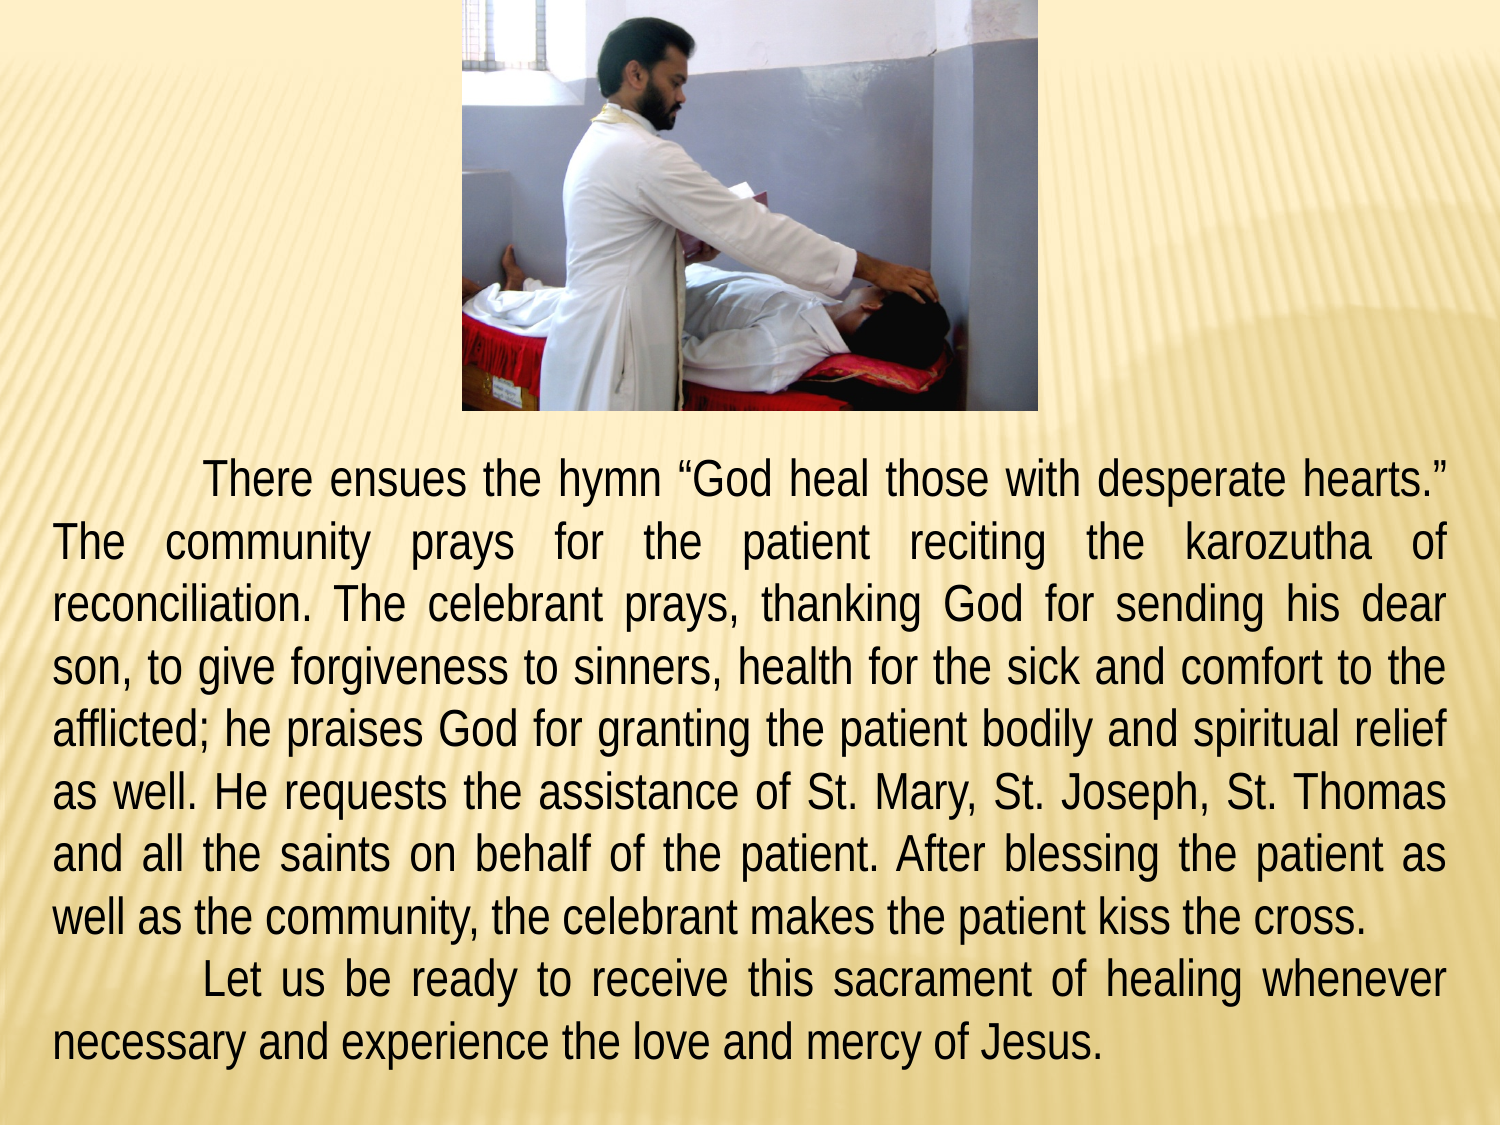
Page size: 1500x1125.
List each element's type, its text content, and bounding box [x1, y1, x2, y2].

picture [462, 0, 1038, 411]
text_box There ensues the hymn “God heal those with desperate hearts.” The community prays for the patient reciting the karozutha of reconciliation. The celebrant prays, thanking God for sending his dear son, to give forgiveness to sinners, health for the sick and comfort to the afflicted; he praises God for granting the patient bodily and spiritual relief as well. He requests the assistance of St. Mary, St. Joseph, St. Thomas and all the saints on behalf of the patient. After blessing the patient as well as the community, the celebrant makes the patient kiss the cross. Let us be ready to receive this sacrament of healing whenever necessary and experience the love and mercy of Jesus. [37, 437, 1463, 1077]
